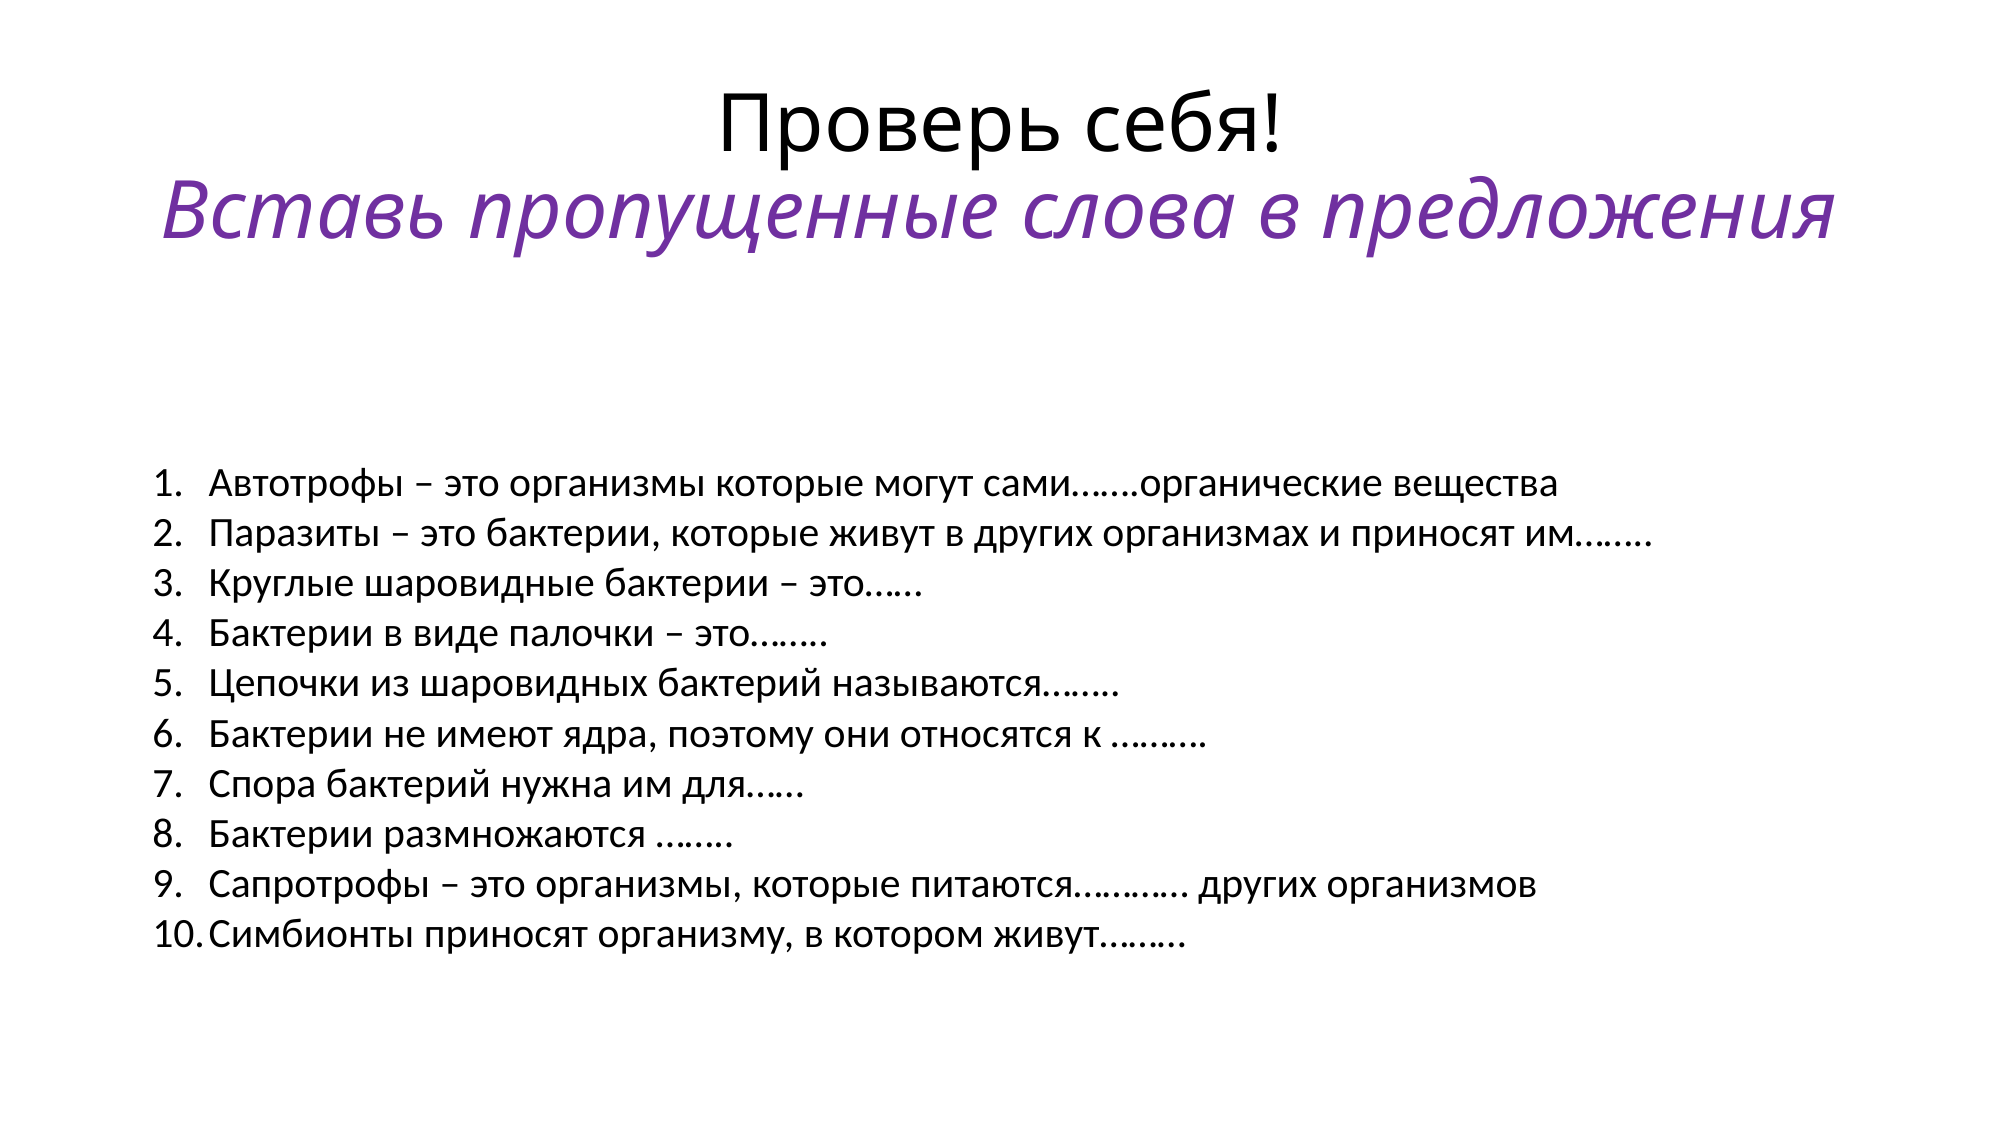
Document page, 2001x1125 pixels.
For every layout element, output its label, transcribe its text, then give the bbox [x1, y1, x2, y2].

text_box Автотрофы – это организмы которые могут сами…….органические вещества Паразиты – это бактерии, которые живут в других организмах и приносят им…….. Круглые шаровидные бактерии – это…… Бактерии в виде палочки – это…….. Цепочки из шаровидных бактерий называются…….. Бактерии не имеют ядра, поэтому они относятся к ………. Спора бактерий нужна им для…… Бактерии размножаются …….. Сапротрофы – это организмы, которые питаются………… других организмов Симбионты приносят организму, в котором живут……… [137, 447, 1706, 1063]
title Проверь себя! Вставь пропущенные слова в предложения [137, 59, 1863, 278]
